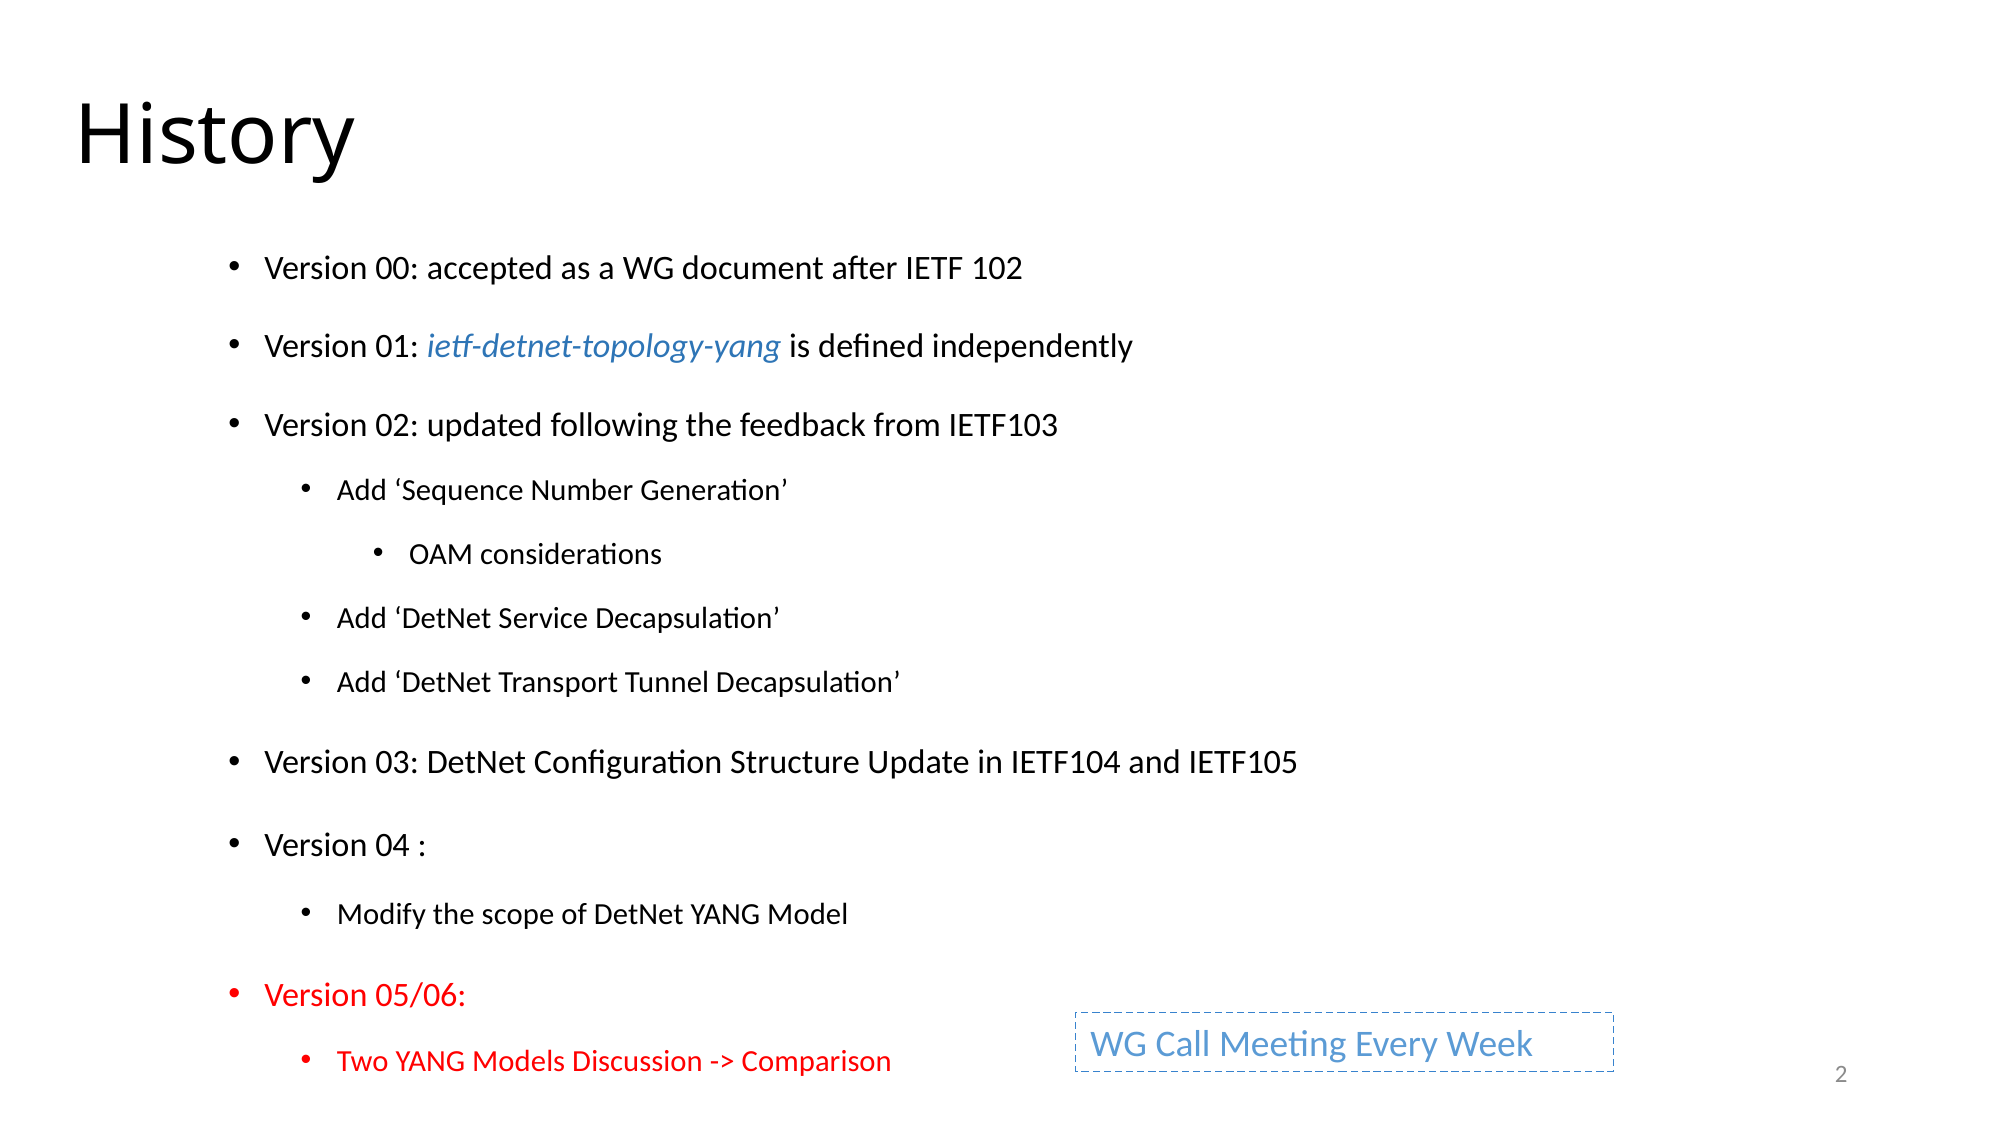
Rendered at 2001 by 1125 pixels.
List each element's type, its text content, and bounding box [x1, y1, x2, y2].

title History [59, 27, 1785, 246]
list Version 00: accepted as a WG document after IETF 102 Version 01: ietf-detnet-topology-yang is defined independently Version 02: updated following the feedback from IETF103 Add ‘Sequence Number Generation’ OAM considerations Add ‘DetNet Service Decapsulation’ Add ‘DetNet Transport Tunnel Decapsulation’ Version 03: DetNet Configuration Structure Update in IETF104 and IETF105 Version 04 : Modify the scope of DetNet YANG Model Version 05/06: Two YANG Models Discussion -> Comparison [213, 216, 1939, 1093]
text_box WG Call Meeting Every Week [1075, 1012, 1614, 1072]
slide_number 2 [1412, 1042, 1863, 1103]
